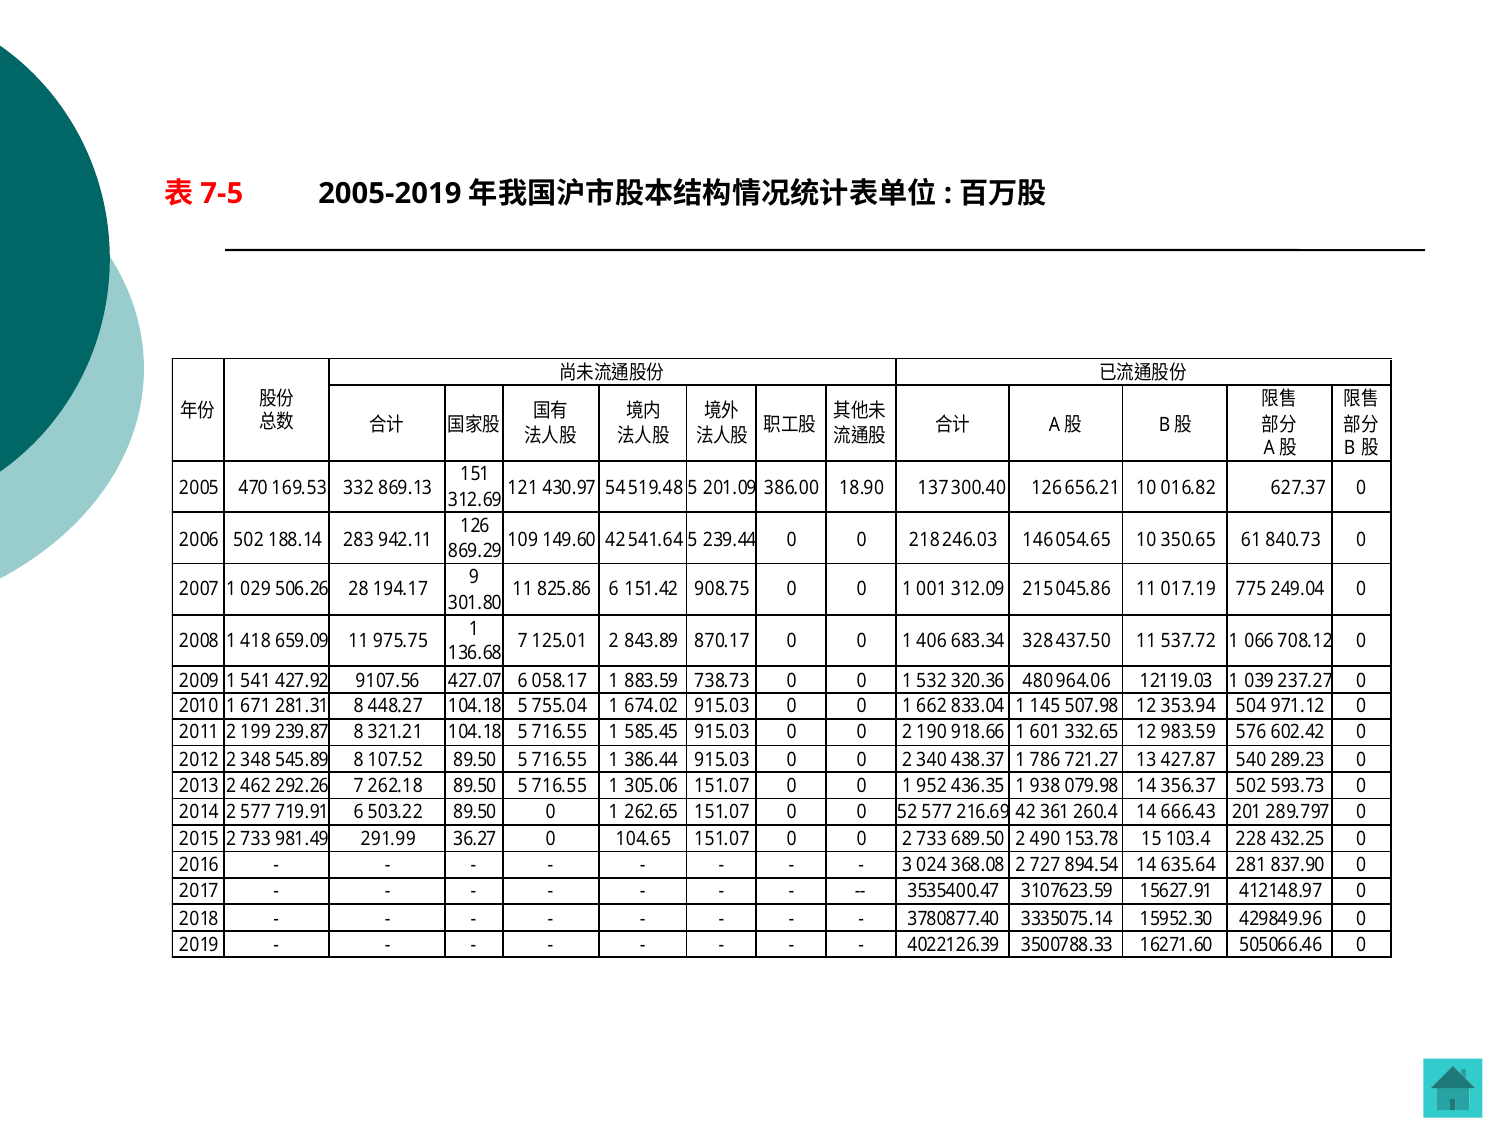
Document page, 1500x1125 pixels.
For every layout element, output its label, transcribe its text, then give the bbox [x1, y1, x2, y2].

text_box [1423, 1058, 1483, 1118]
picture [171, 357, 1500, 1008]
text_box 表7-5 2005-2019年我国沪市股本结构情况统计表单位:百万股 [149, 166, 1349, 217]
